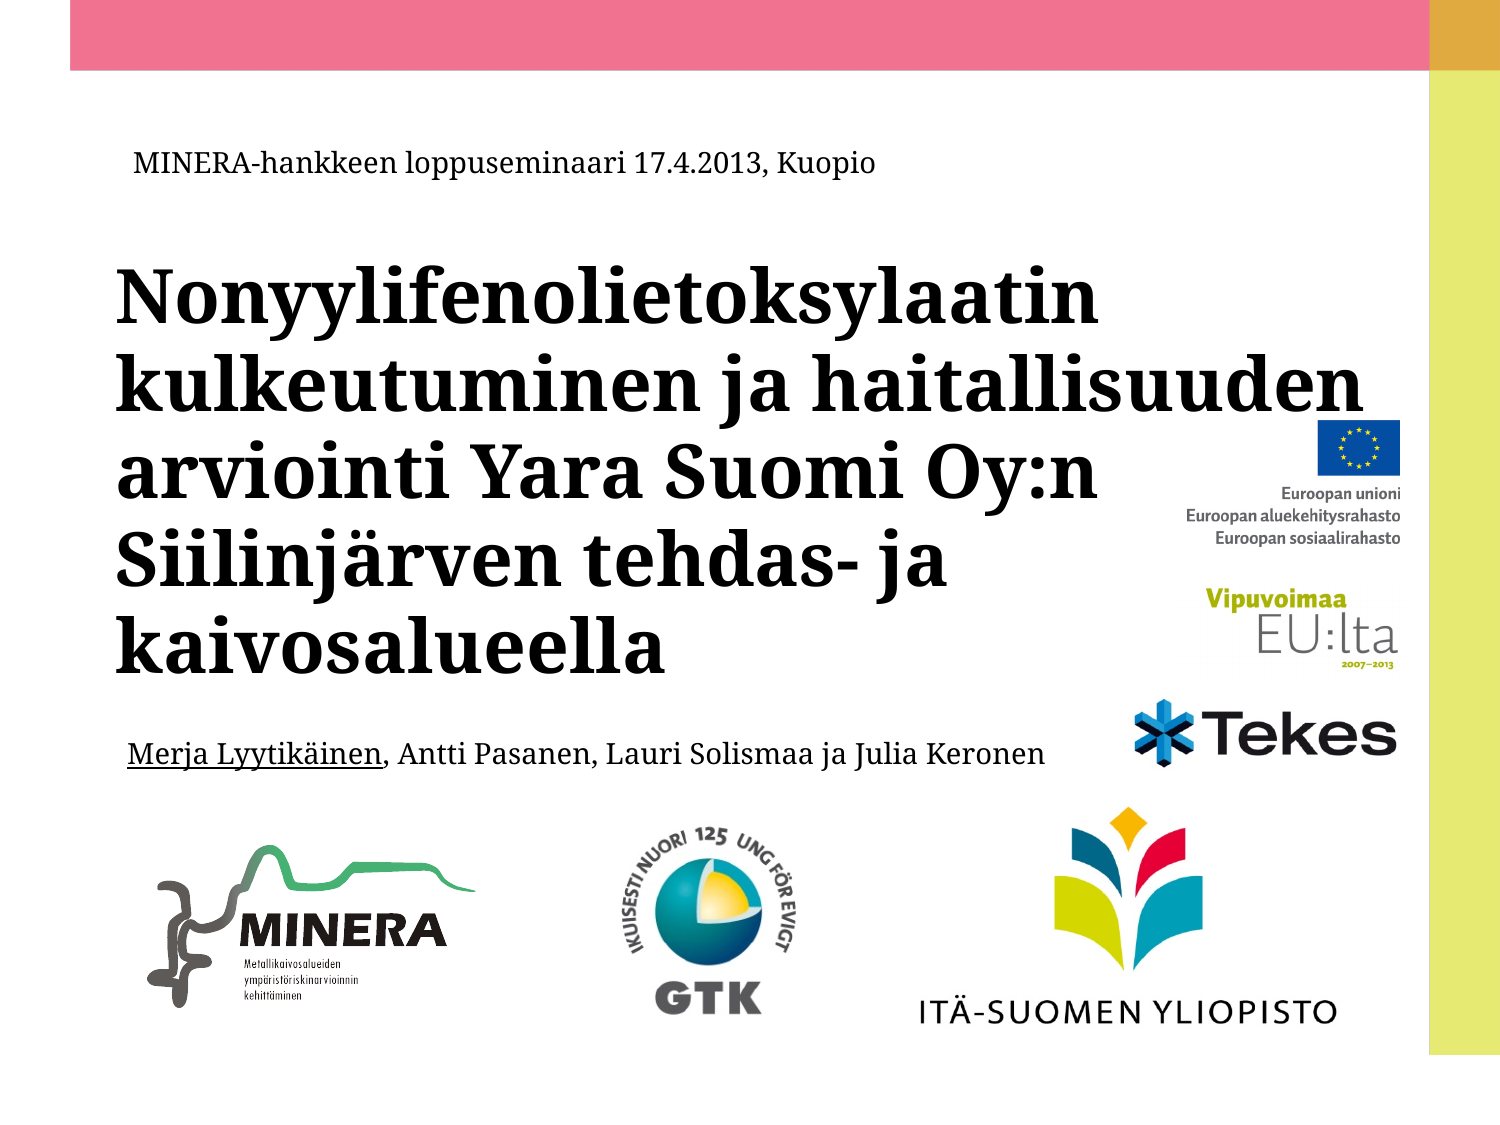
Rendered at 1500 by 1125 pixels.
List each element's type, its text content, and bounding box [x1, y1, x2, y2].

text_box Merja Lyytikäinen, Antti Pasanen, Lauri Solismaa ja Julia Keronen [112, 727, 1377, 835]
subtitle MINERA-hankkeen loppuseminaari 17.4.2013, Kuopio [117, 136, 1383, 244]
title Nonyylifenolietoksylaatin kulkeutuminen ja haitallisuuden arviointi Yara Suomi Oy:n Siilinjärven tehdas- ja kaivosalueella [100, 243, 1383, 681]
picture [70, 0, 1500, 1055]
